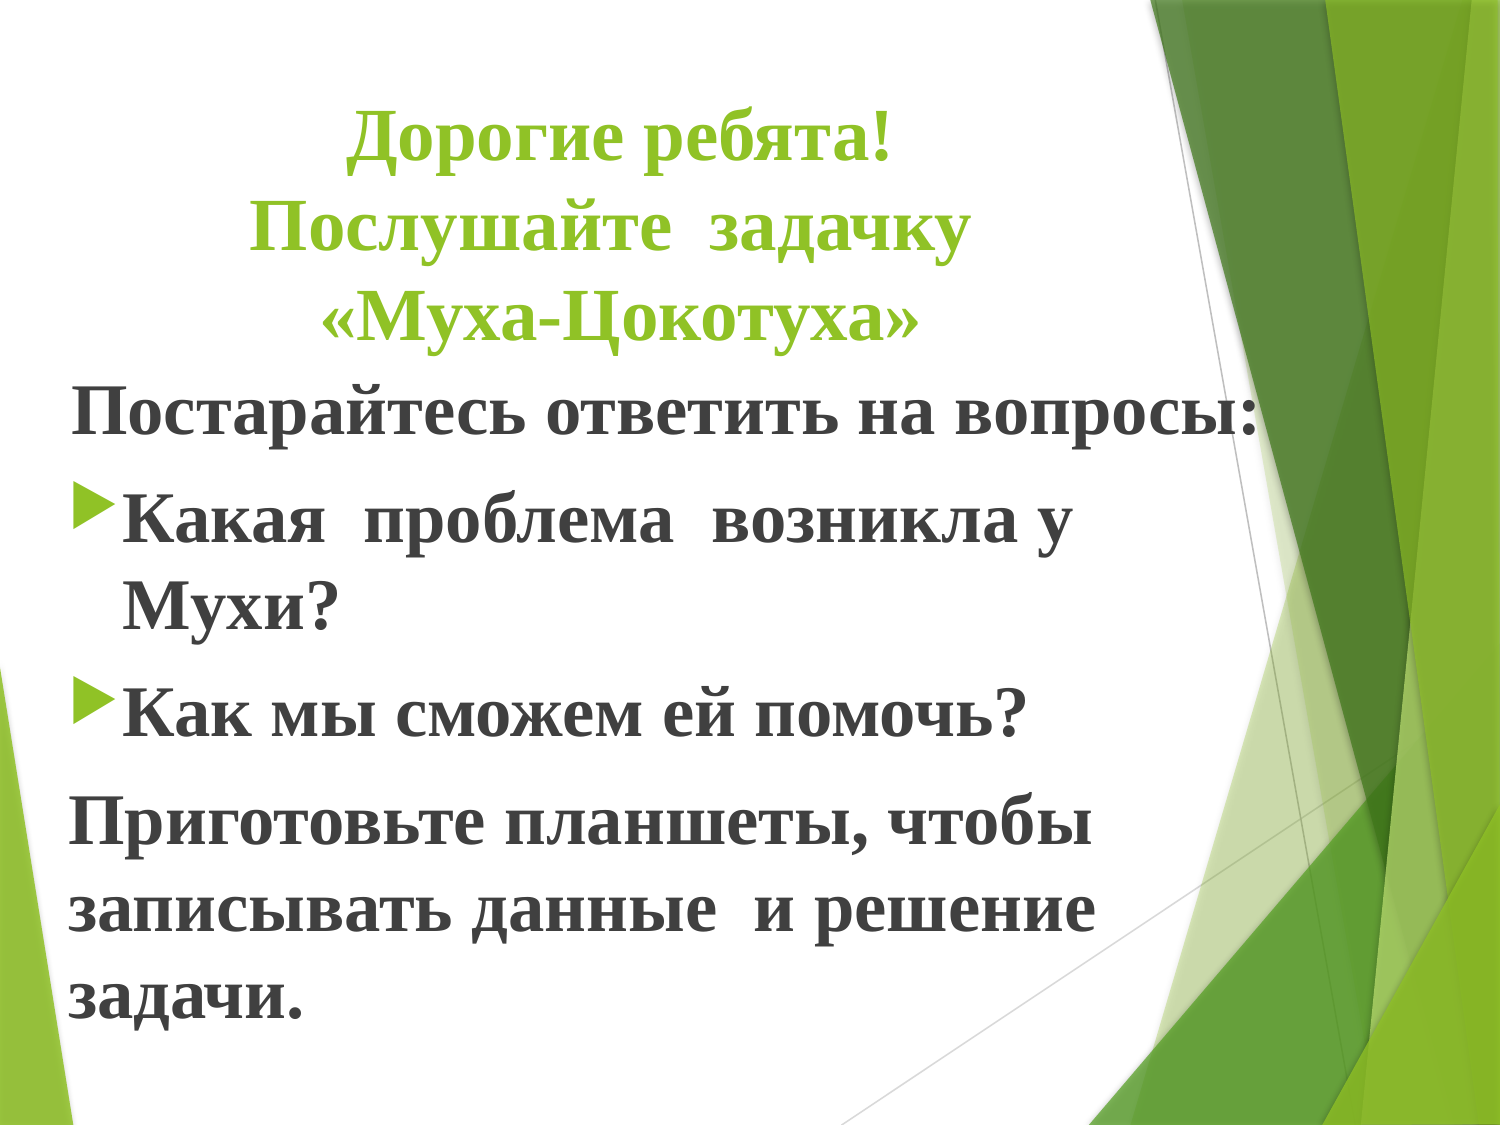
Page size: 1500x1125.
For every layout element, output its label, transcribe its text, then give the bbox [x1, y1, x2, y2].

title Дорогие ребята! Послушайте задачку «Муха-Цокотуха» [99, 78, 1142, 354]
list Постарайтесь ответить на вопросы: Какая проблема возникла у Мухи? Как мы сможем ей помочь? Приготовьте планшеты, чтобы записывать данные и решение задачи. [53, 354, 1282, 1106]
